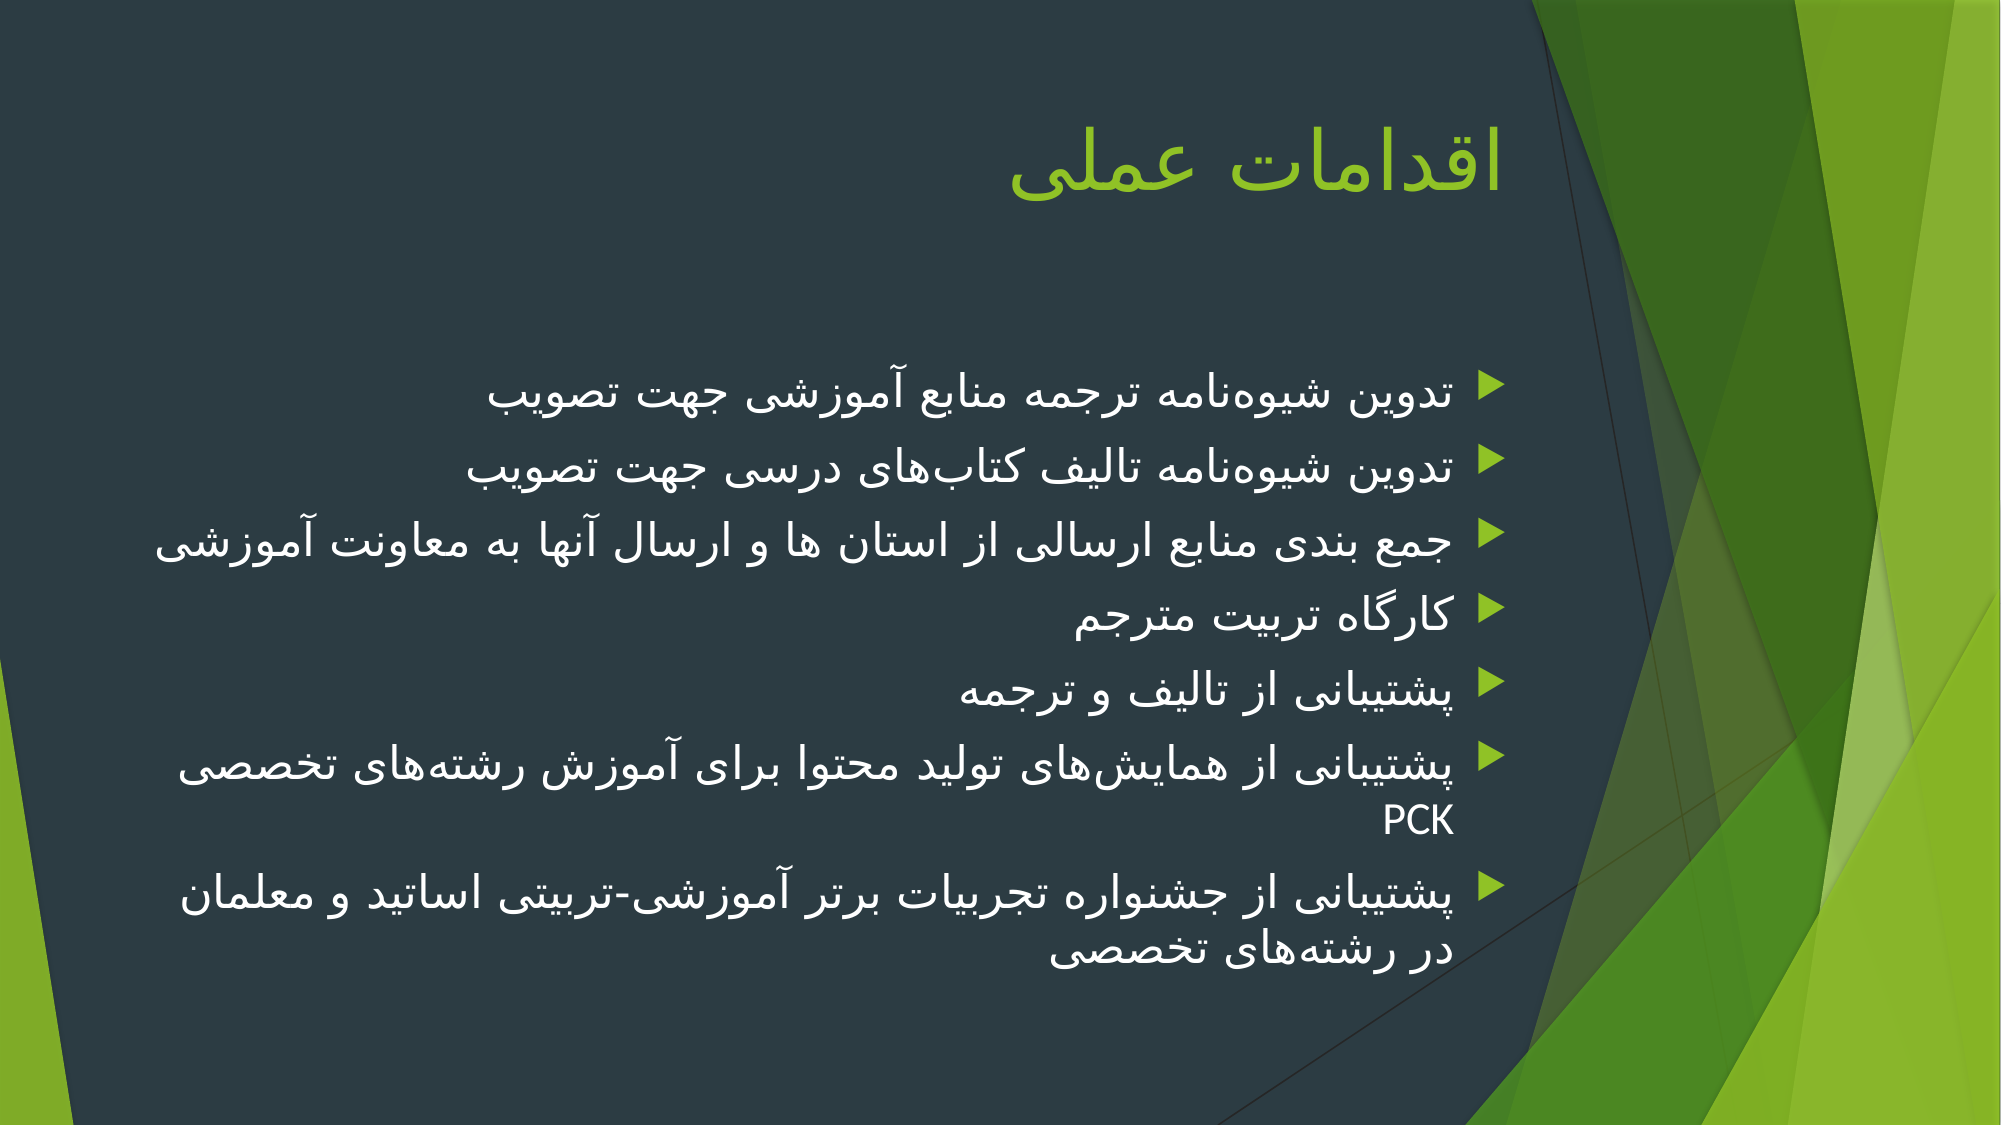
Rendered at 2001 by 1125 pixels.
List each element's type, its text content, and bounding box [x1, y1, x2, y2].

list تدوین شیوه‌نامه ترجمه منابع آموزشی جهت تصویب تدوین شیوه‌نامه تالیف کتاب‌های درسی جهت تصویب جمع بندی منابع ارسالی از استان ها و ارسال آنها به معاونت آموزشی کارگاه تربیت مترجم پشتیبانی از تالیف و ترجمه پشتیبانی از همایش‌های تولید محتوا برای آموزش رشته‌های تخصصی PCK پشتیبانی از جشنواره تجربیات برتر آموزشی-تربیتی اساتید و معلمان در رشته‌های تخصصی [111, 354, 1522, 992]
title اقدامات عملی [111, 99, 1522, 317]
